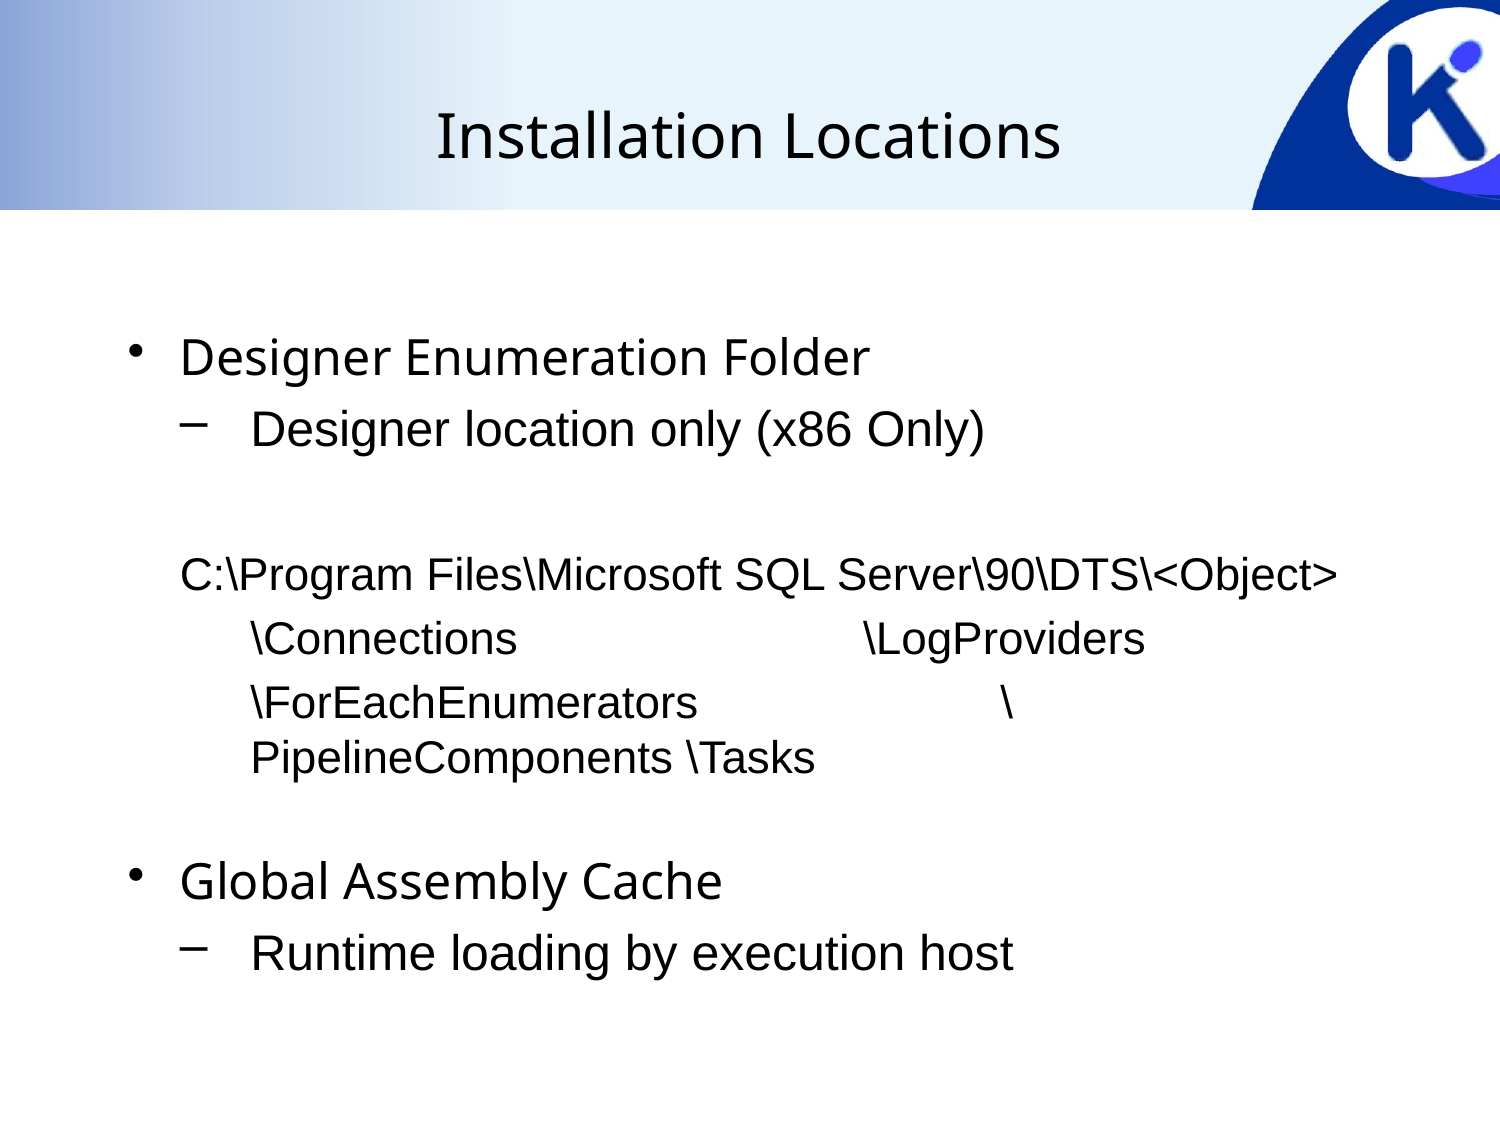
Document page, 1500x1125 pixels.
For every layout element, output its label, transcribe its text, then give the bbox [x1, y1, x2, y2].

title Installation Locations [0, 46, 1500, 235]
picture [0, 0, 1500, 46]
list Designer Enumeration Folder Designer location only (x86 Only) C:\Program Files\Microsoft SQL Server\90\DTS\<Object> \Connections \LogProviders \ForEachEnumerators \PipelineComponents \Tasks Global Assembly Cache Runtime loading by execution host [112, 324, 1388, 1076]
